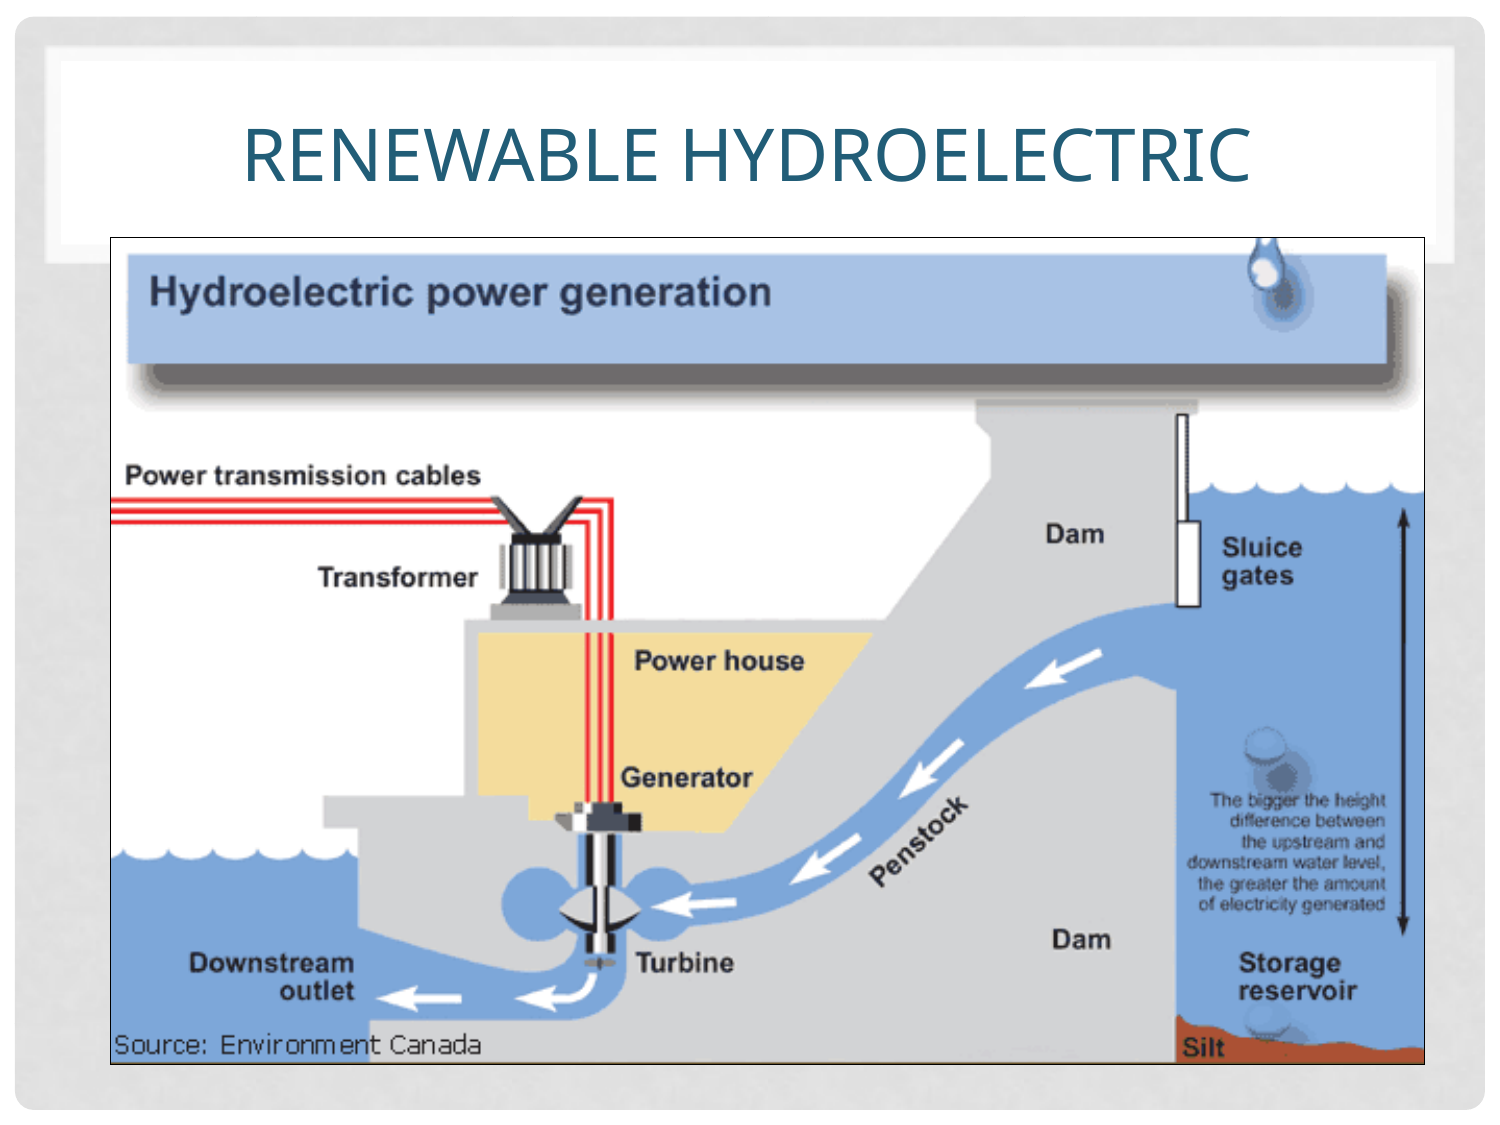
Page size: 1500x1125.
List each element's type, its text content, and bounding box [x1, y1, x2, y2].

picture [110, 237, 1426, 1065]
title Renewable Hydroelectric [69, 66, 1425, 238]
